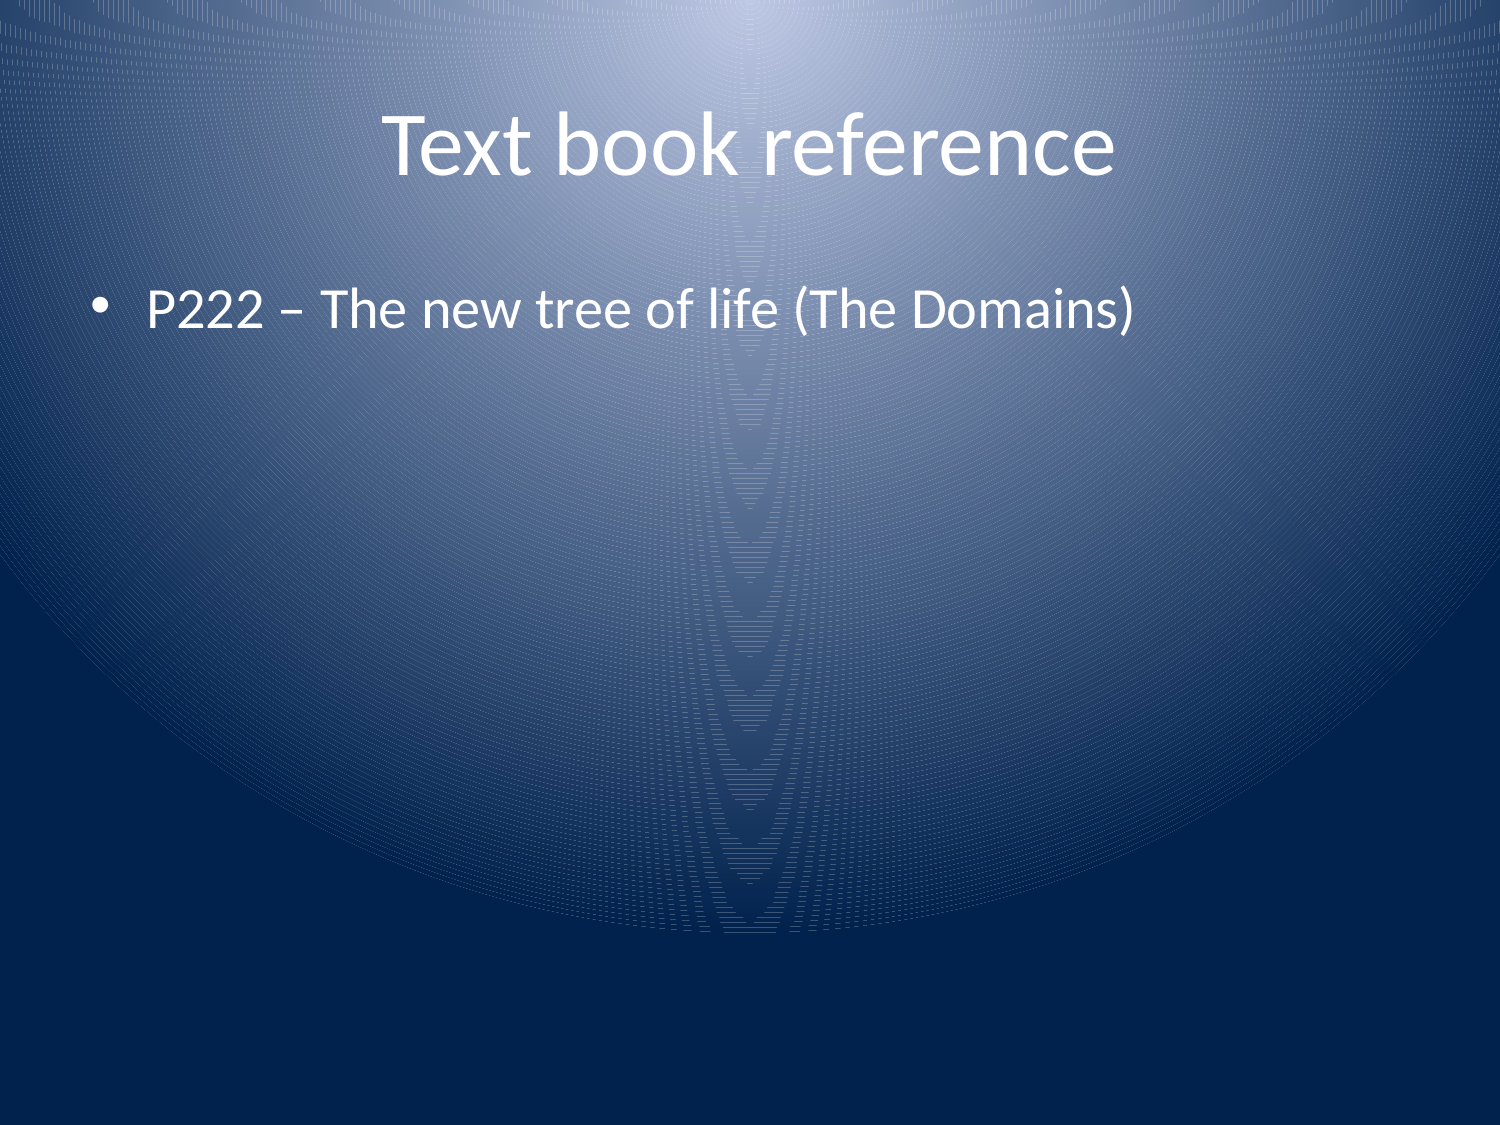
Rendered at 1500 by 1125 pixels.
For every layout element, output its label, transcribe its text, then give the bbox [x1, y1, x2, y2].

list P222 – The new tree of life (The Domains) [75, 262, 1425, 1005]
title Text book reference [75, 45, 1425, 233]
